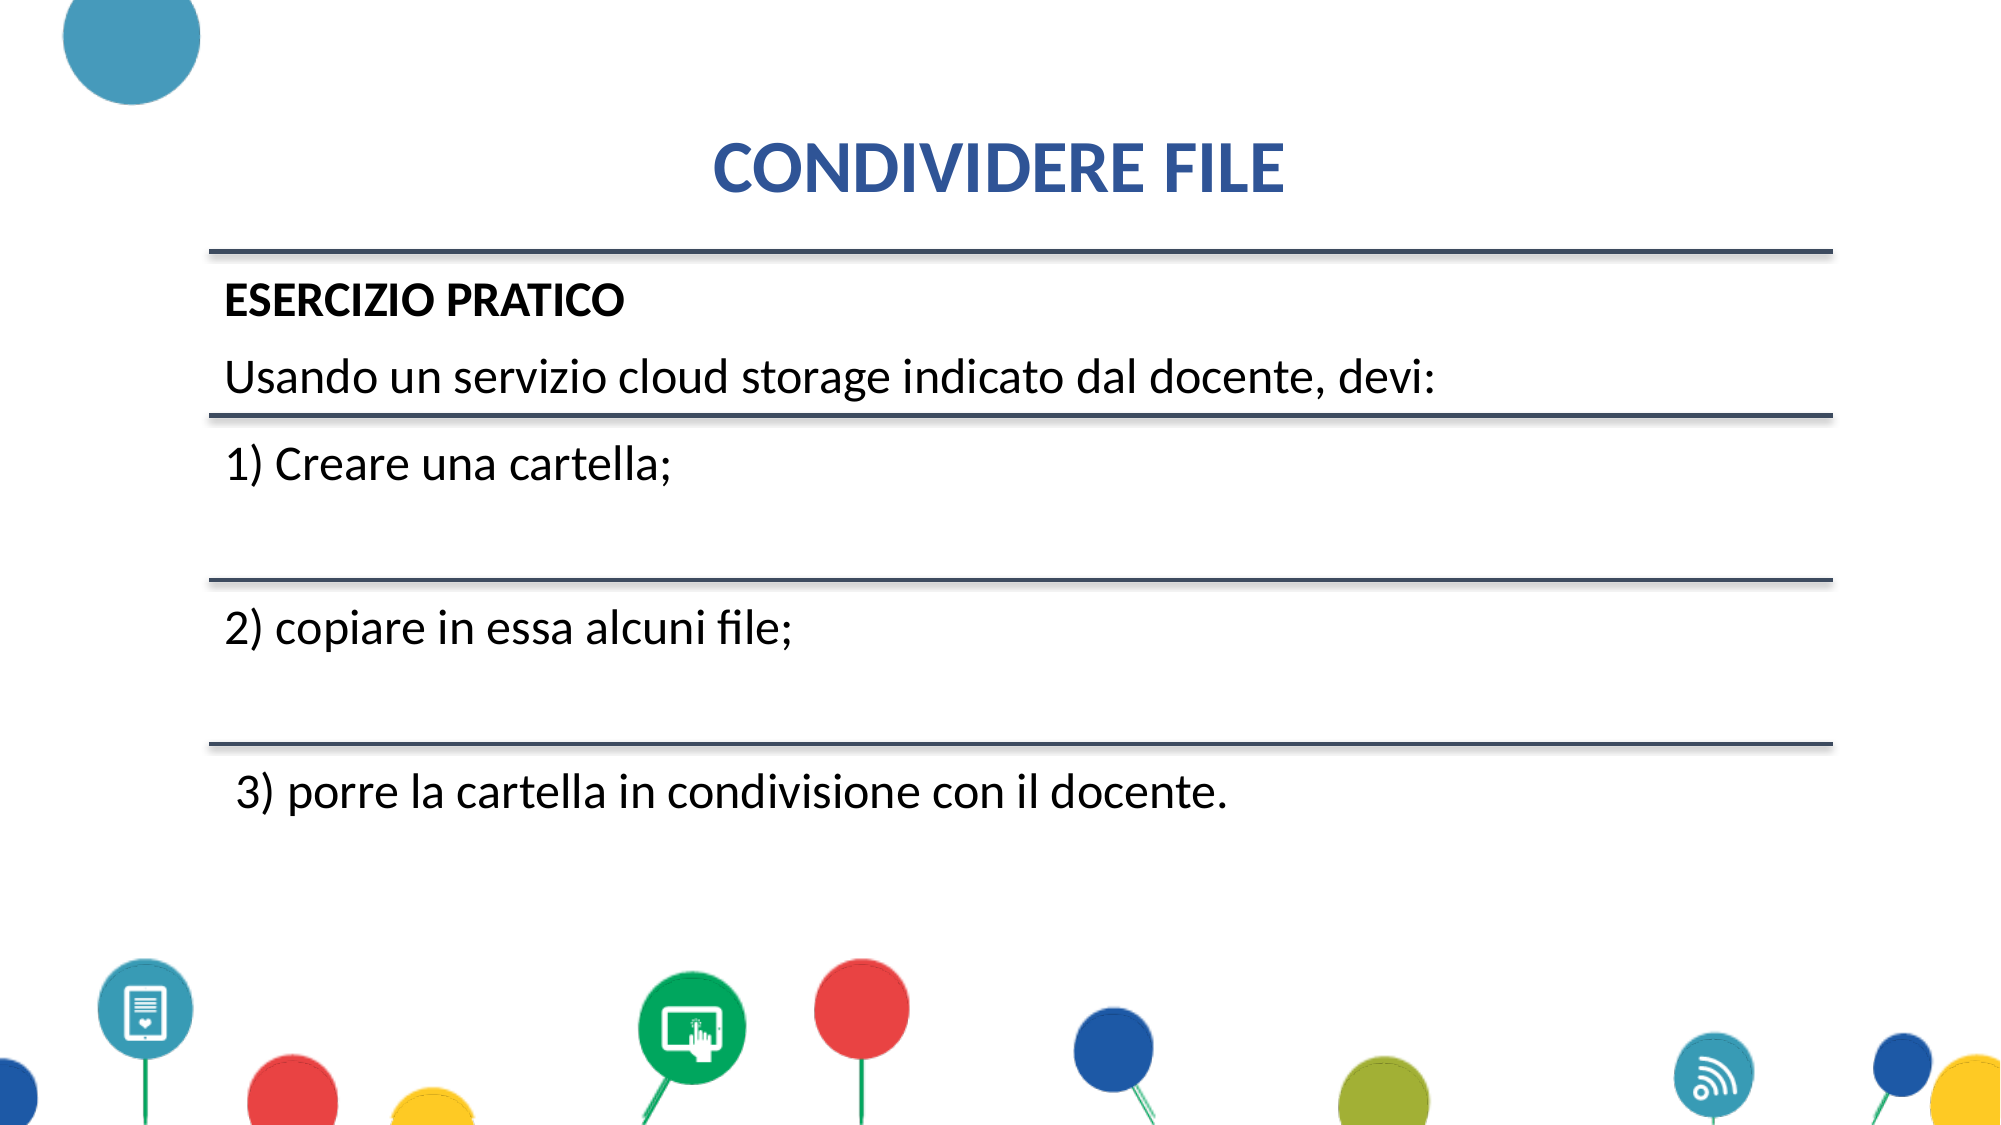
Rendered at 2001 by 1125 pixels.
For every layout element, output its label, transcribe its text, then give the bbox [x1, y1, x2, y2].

picture [0, 0, 2001, 1125]
title Condividere file [137, 59, 1863, 278]
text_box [209, 251, 1833, 909]
